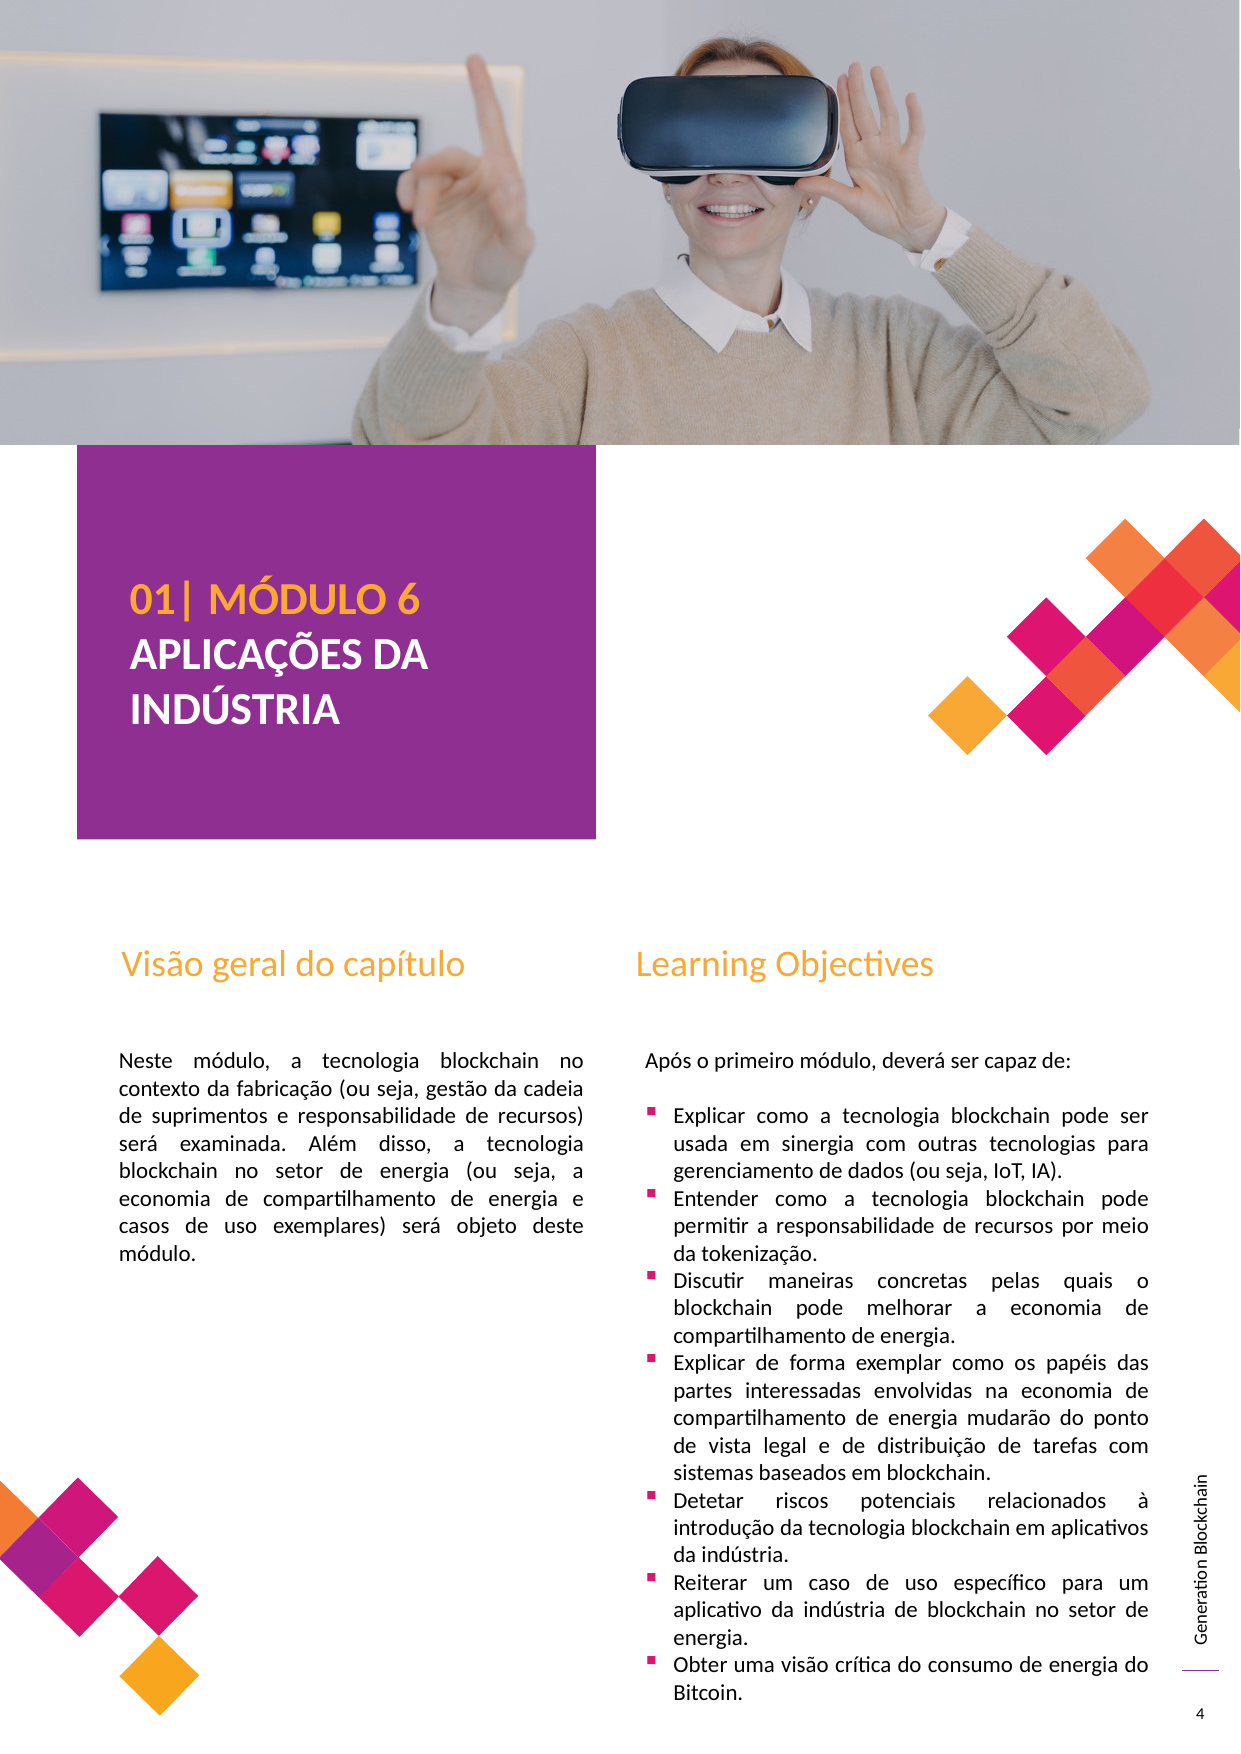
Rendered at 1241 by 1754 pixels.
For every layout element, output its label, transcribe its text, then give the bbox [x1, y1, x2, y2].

text_box Visão geral do capítulo [106, 931, 602, 1002]
list Neste módulo, a tecnologia blockchain no contexto da fabricação (ou seja, gestão da cadeia de suprimentos e responsabilidade de recursos) será examinada. Além disso, a tecnologia blockchain no setor de energia (ou seja, a economia de compartilhamento de energia e casos de uso exemplares) será objeto deste módulo. [104, 1038, 600, 1285]
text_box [0, 1489, 199, 1704]
picture [0, 0, 1241, 445]
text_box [939, 518, 1241, 756]
list Após o primeiro módulo, deverá ser capaz de: Explicar como a tecnologia blockchain pode ser usada em sinergia com outras tecnologias para gerenciamento de dados (ou seja, IoT, IA). Entender como a tecnologia blockchain pode permitir a responsabilidade de recursos por meio da tokenização. Discutir maneiras concretas pelas quais o blockchain pode melhorar a economia de compartilhamento de energia. Explicar de forma exemplar como os papéis das partes interessadas envolvidas na economia de compartilhamento de energia mudarão do ponto de vista legal e de distribuição de tarefas com sistemas baseados em blockchain. Detetar riscos potenciais relacionados à introdução da tecnologia blockchain em aplicativos da indústria. Reiterar um caso de uso específico para um aplicativo da indústria de blockchain no setor de energia. Obter uma visão crítica do consumo de energia do Bitcoin. [630, 1038, 1165, 1614]
list 01| MÓDULO 6 APLICAÇÕES DA INDÚSTRIA [114, 561, 590, 849]
text_box Learning Objectives [621, 931, 1117, 1002]
slide_number 146 [1169, 1674, 1231, 1751]
